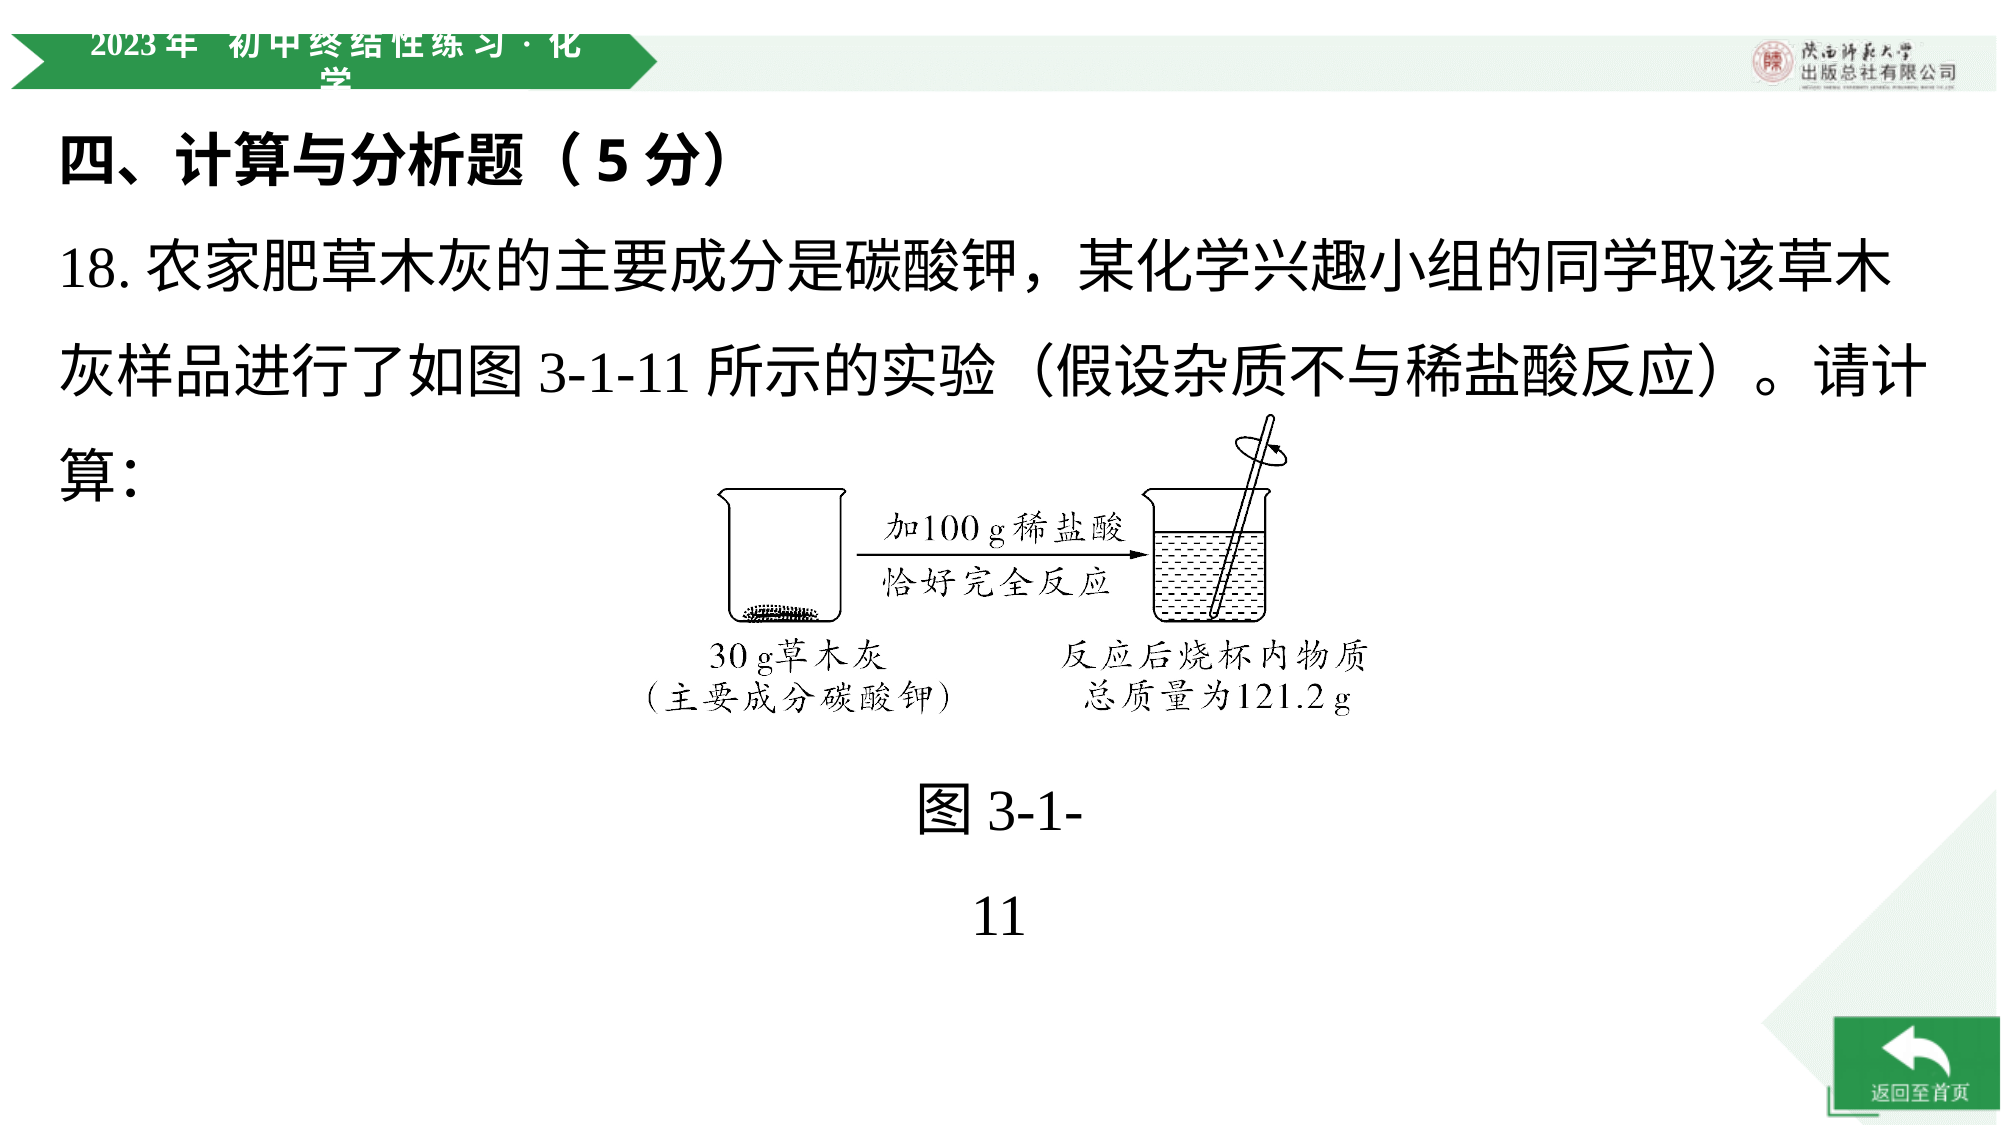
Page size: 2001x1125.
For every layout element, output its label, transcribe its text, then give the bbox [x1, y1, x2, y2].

text_box 四、计算与分析题（5分） [58, 88, 1941, 193]
text_box 图3-1-11 [887, 736, 1113, 901]
picture [0, 0, 2001, 1125]
text_box 18.农家肥草木灰的主要成分是碳酸钾，某化学兴趣小组的同学取该草木灰样品进行了如图3-1-11所示的实验（假设杂质不与稀盐酸反应）。请计算： [58, 193, 1941, 393]
